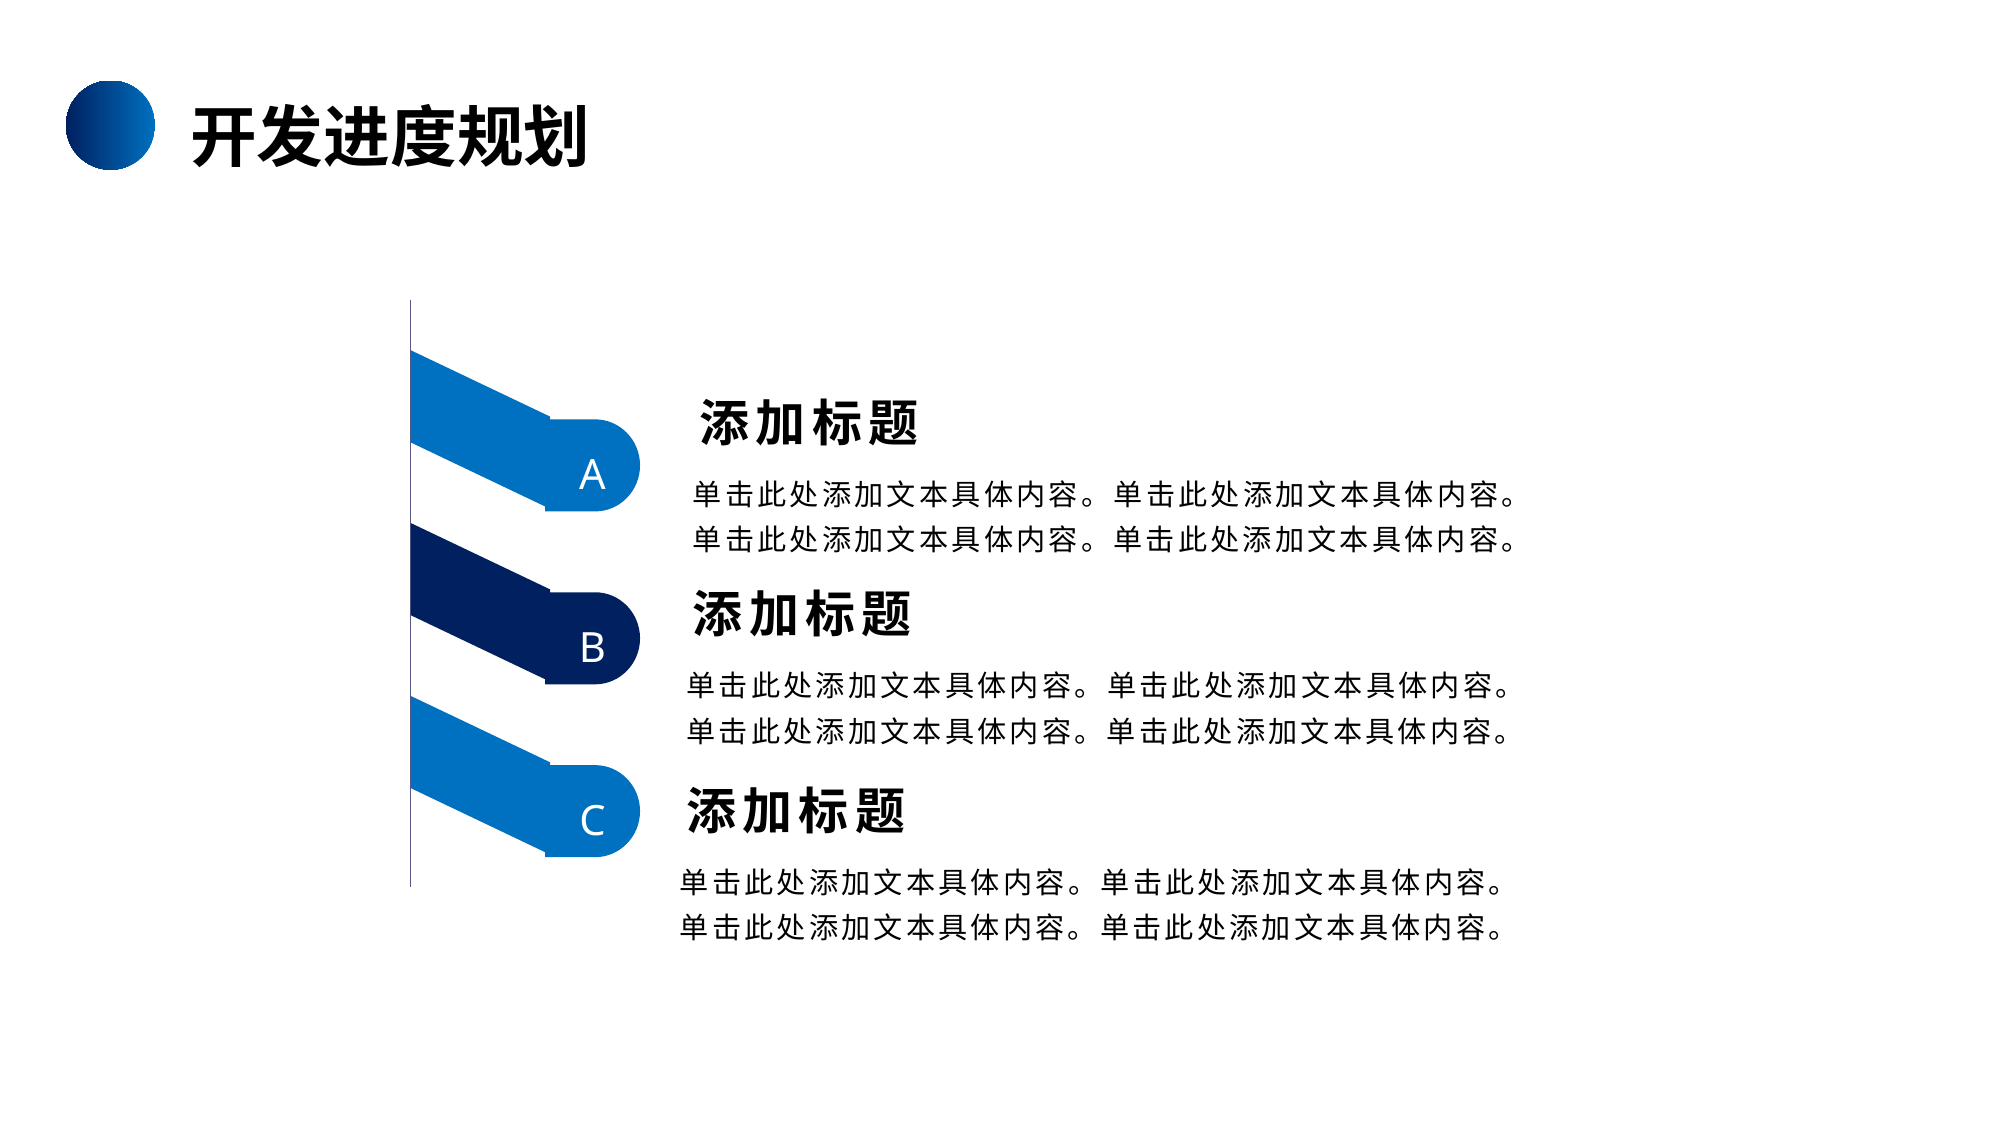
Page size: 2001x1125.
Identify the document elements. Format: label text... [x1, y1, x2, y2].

text_box 单击此处添加文本具体内容。单击此处添加文本具体内容。 单击此处添加文本具体内容。单击此处添加文本具体内容。 [664, 853, 1677, 958]
text_box [411, 522, 552, 680]
text_box C [544, 764, 642, 859]
text_box 添加标题 [671, 775, 994, 840]
text_box 添加标题 [684, 387, 1007, 452]
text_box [65, 63, 614, 176]
text_box 单击此处添加文本具体内容。单击此处添加文本具体内容。 单击此处添加文本具体内容。单击此处添加文本具体内容。 [677, 465, 1691, 570]
text_box A [544, 418, 642, 513]
text_box [411, 694, 552, 853]
text_box 添加标题 [677, 579, 1000, 643]
text_box 单击此处添加文本具体内容。单击此处添加文本具体内容。 单击此处添加文本具体内容。单击此处添加文本具体内容。 [671, 657, 1684, 762]
text_box [411, 349, 552, 508]
text_box B [544, 591, 642, 686]
